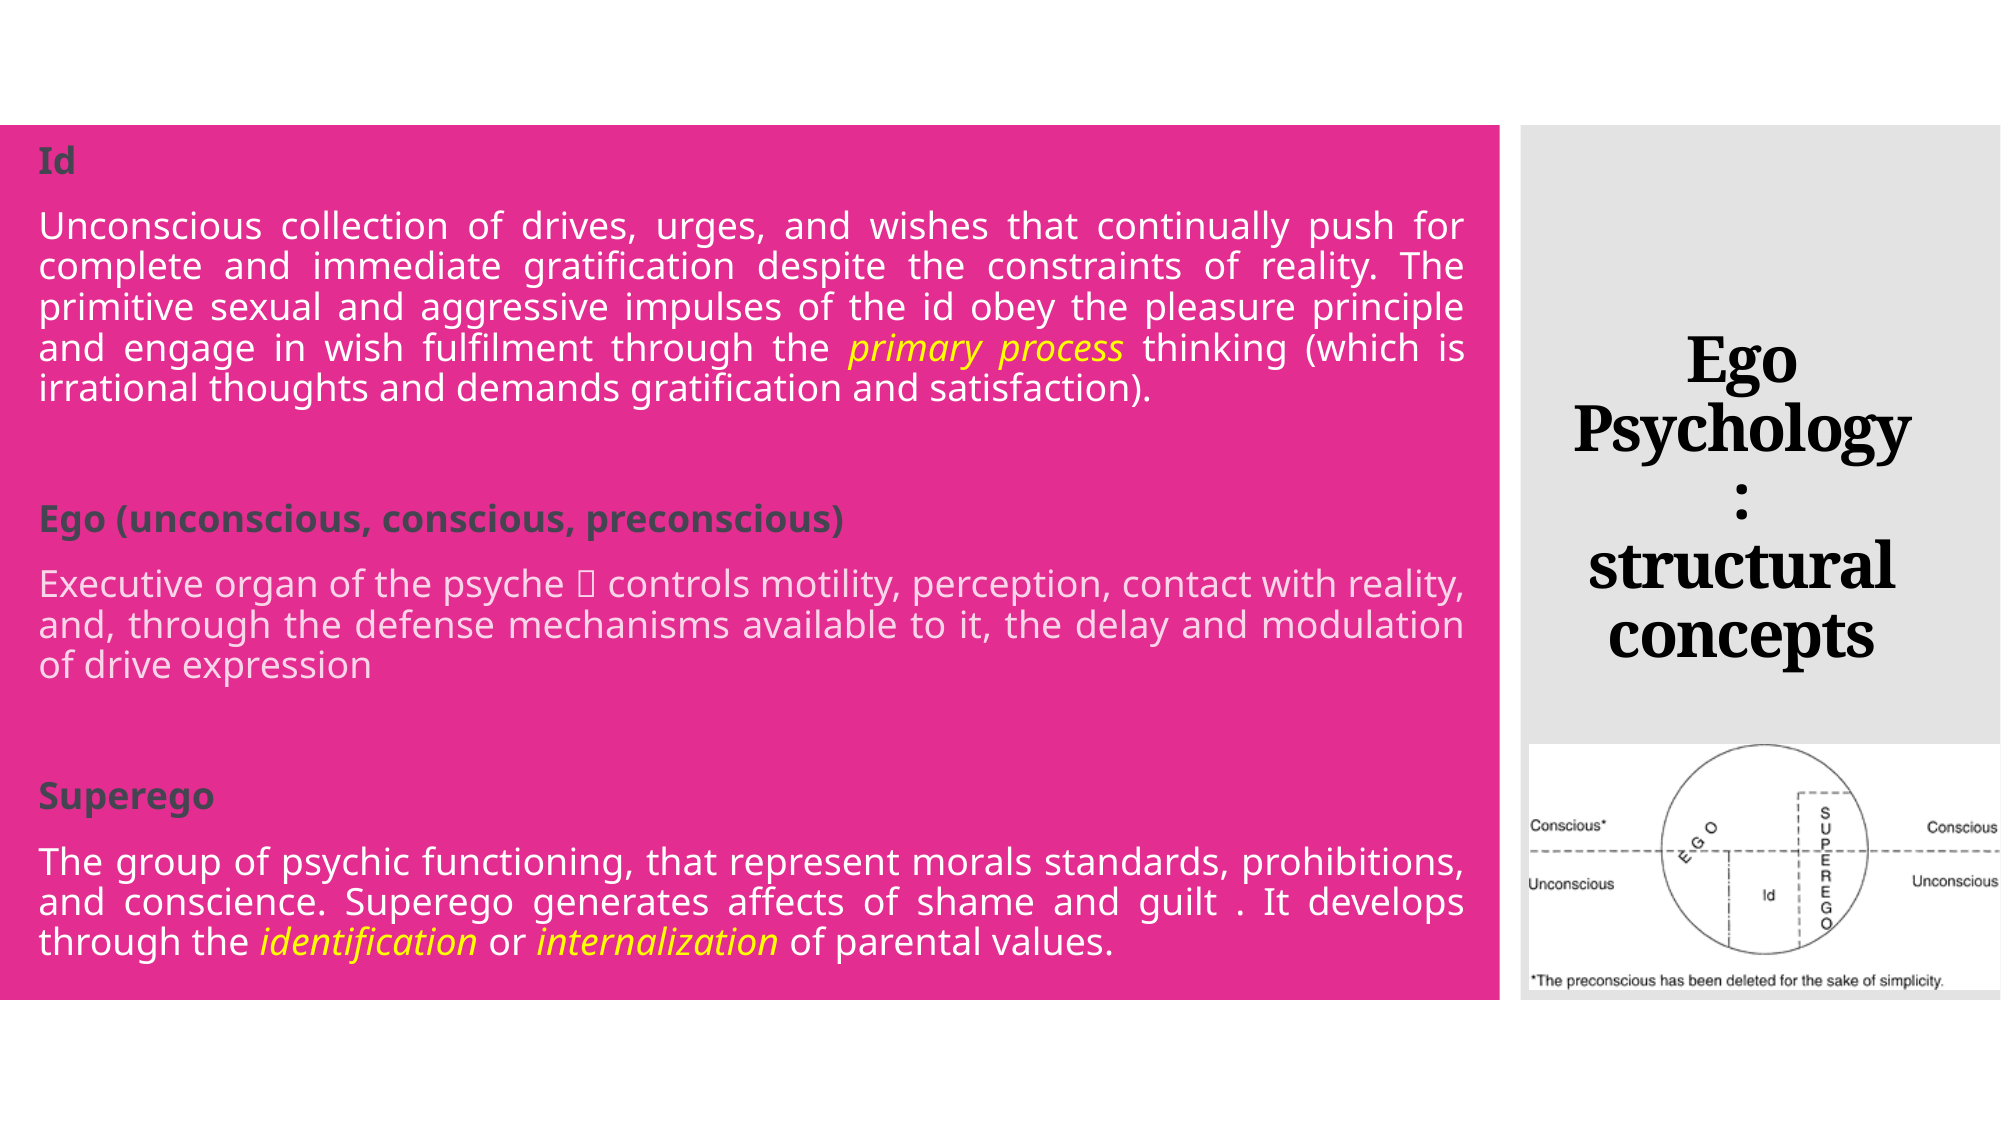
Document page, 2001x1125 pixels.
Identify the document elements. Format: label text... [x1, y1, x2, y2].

title Ego Psychology: structural concepts [1548, 318, 1936, 680]
subtitle Id Unconscious collection of drives, urges, and wishes that continually push for complete and immediate gratification despite the constraints of reality. The primitive sexual and aggressive impulses of the id obey the pleasure principle and engage in wish fulfilment through the primary process thinking (which is irrational thoughts and demands gratification and satisfaction). Ego (unconscious, conscious, preconscious) Executive organ of the psyche  controls motility, perception, contact with reality, and, through the defense mechanisms available to it, the delay and modulation of drive expression Superego The group of psychic functioning, that represent morals standards, prohibitions, and conscience. Superego generates affects of shame and guilt . It develops through the identification or internalization of parental values. [23, 134, 1481, 966]
picture [1529, 744, 2000, 990]
